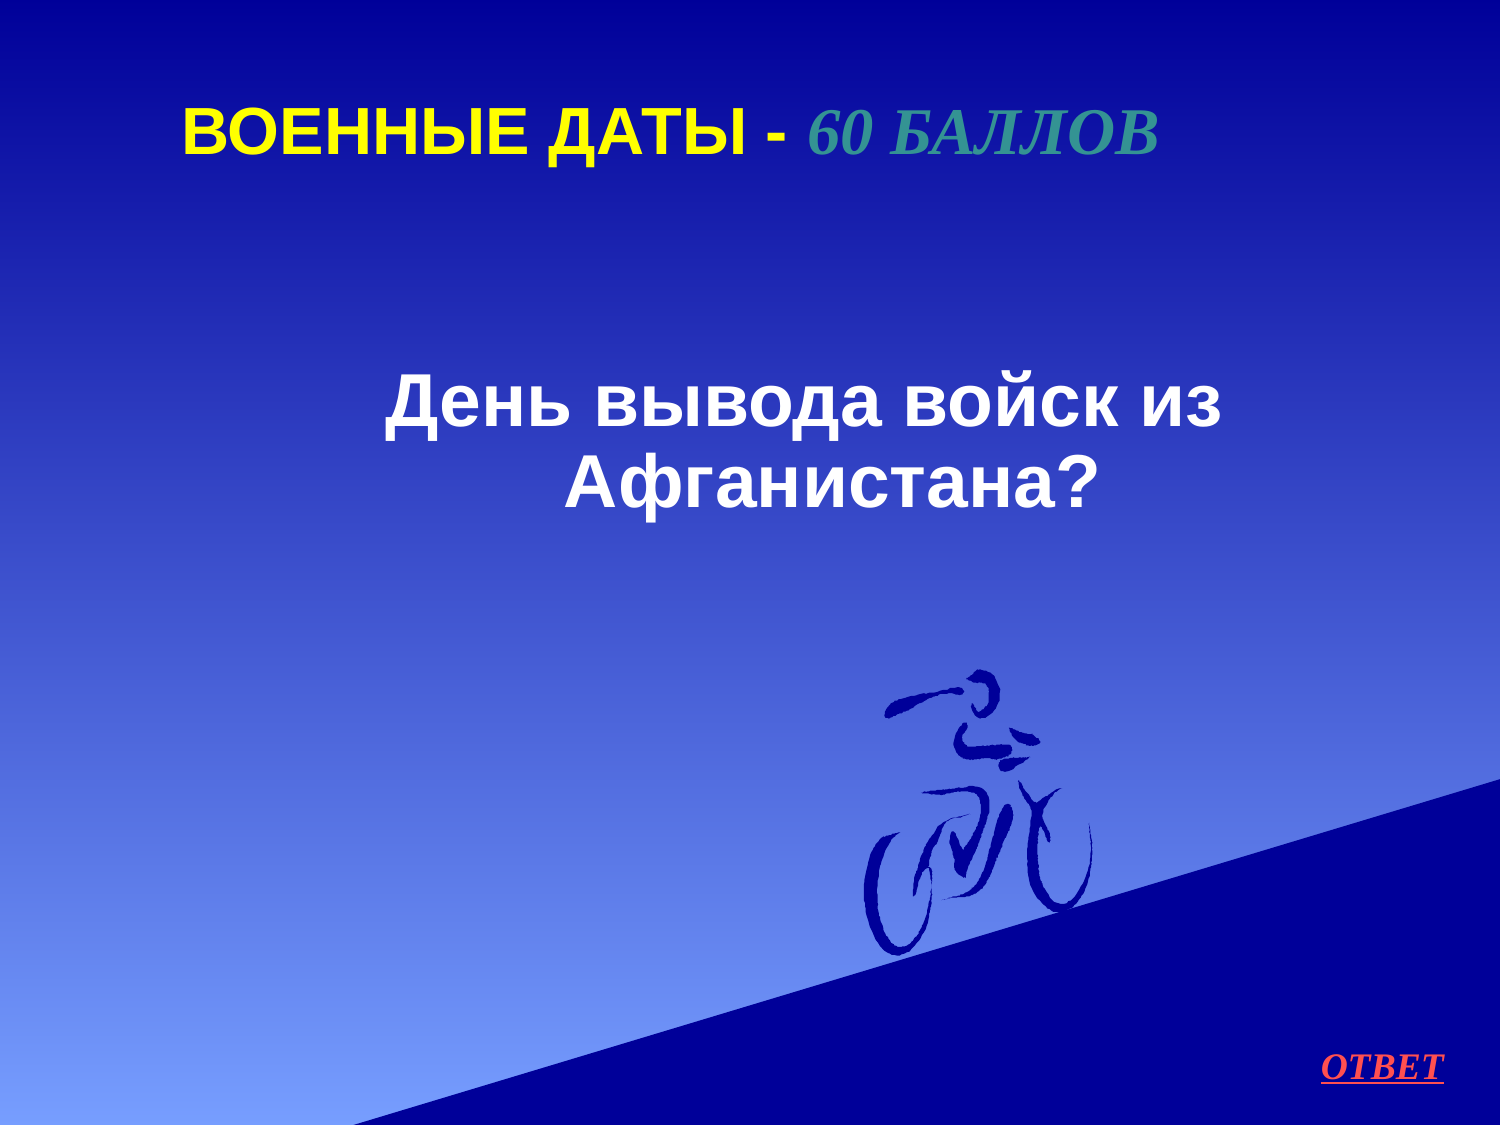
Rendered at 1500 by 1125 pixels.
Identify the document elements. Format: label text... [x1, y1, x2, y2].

title военные даты - 60 баллов [149, 0, 1500, 256]
list День вывода войск из Афганистана? [149, 266, 1460, 1010]
text_box ОТВЕТ [1306, 1034, 1459, 1095]
